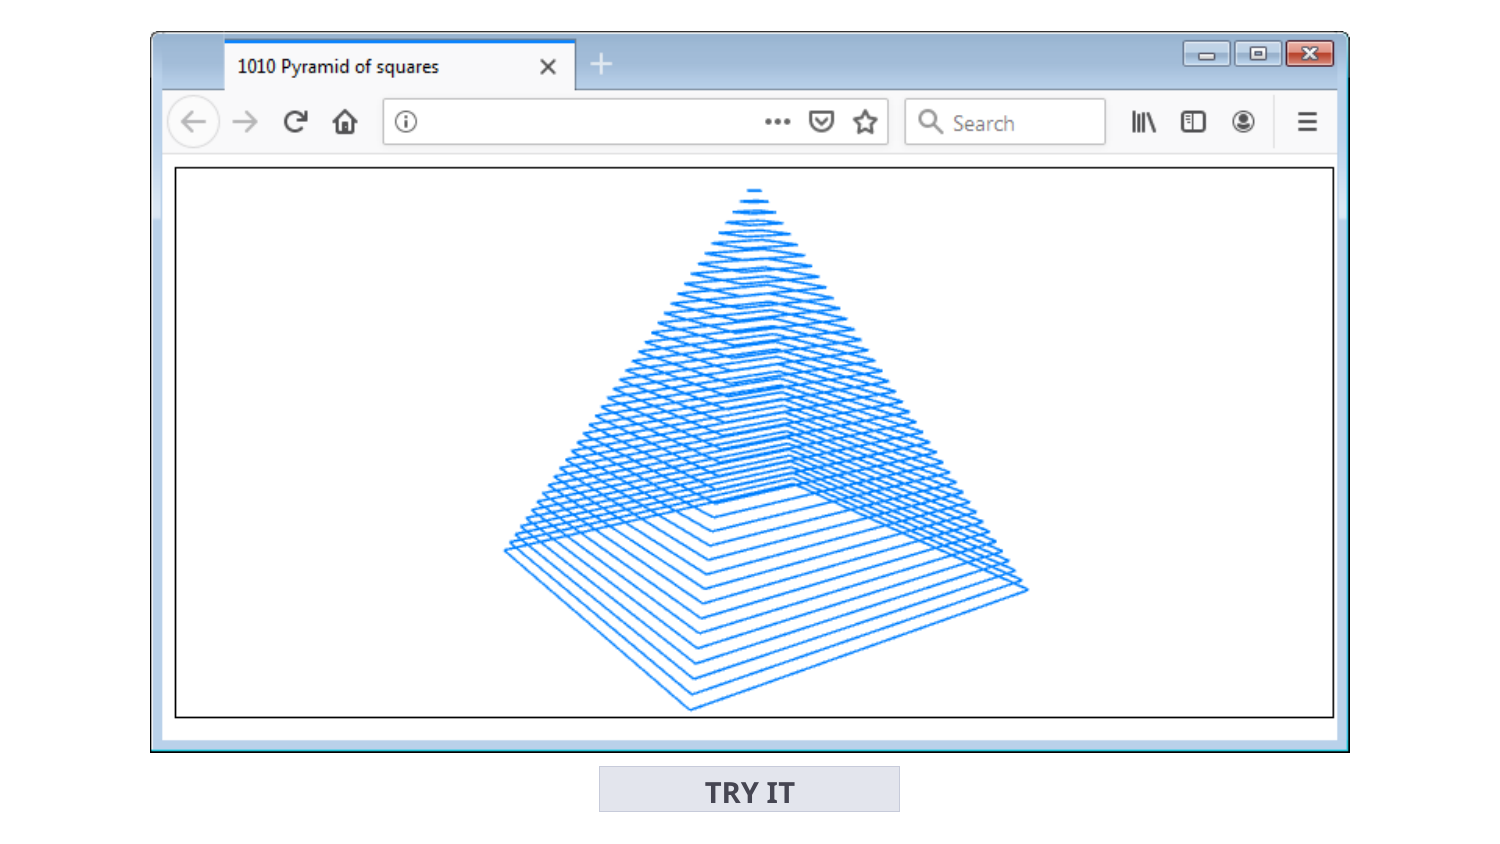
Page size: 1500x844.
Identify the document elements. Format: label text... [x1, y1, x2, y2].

text_box TRY IT [599, 766, 900, 812]
picture [149, 31, 1351, 753]
